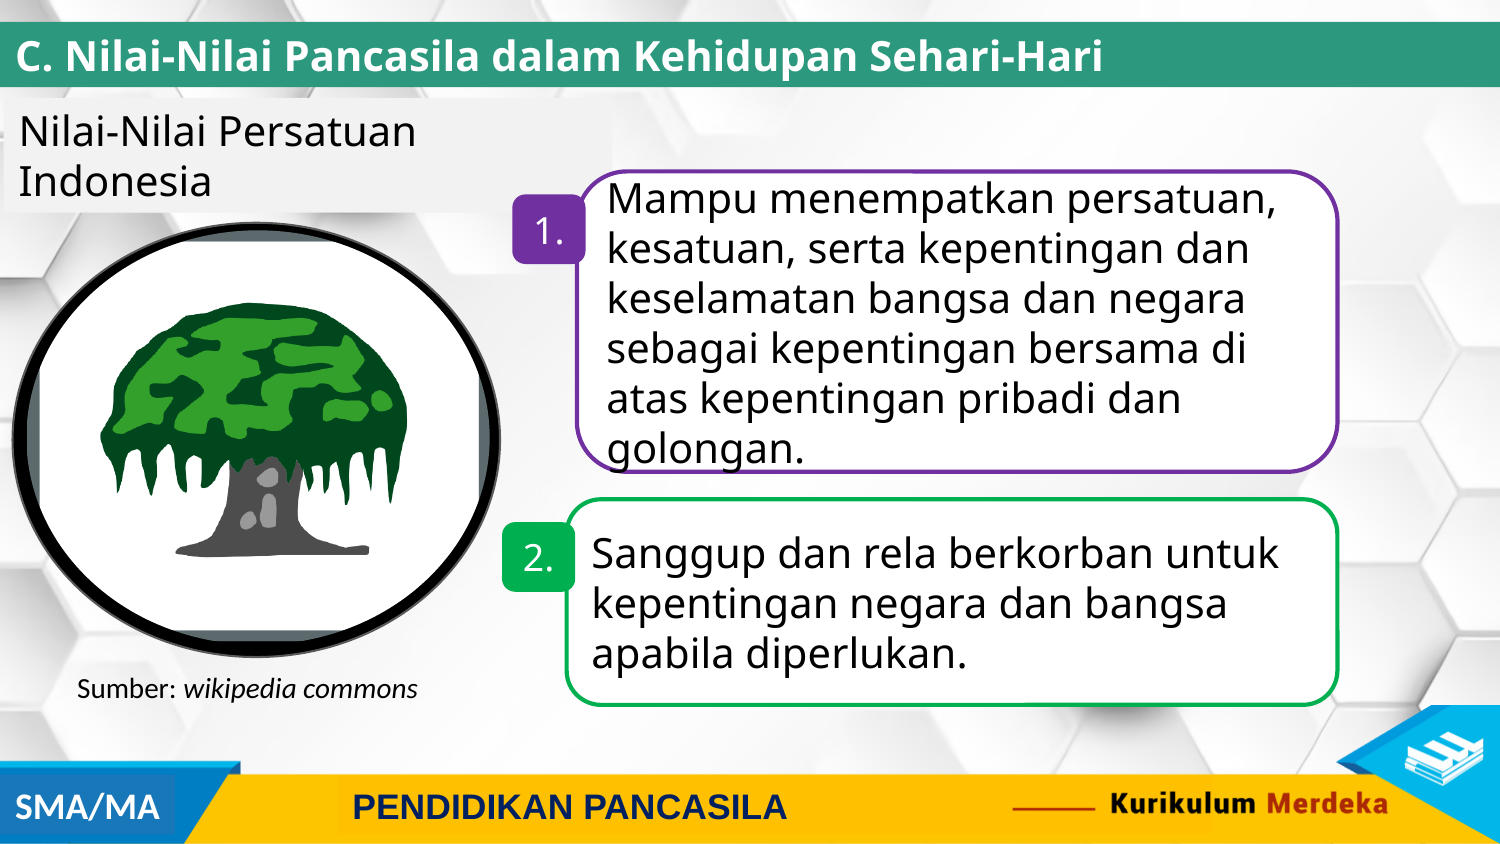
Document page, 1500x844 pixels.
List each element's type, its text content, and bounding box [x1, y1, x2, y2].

text_box Mampu menempatkan persatuan, kesatuan, serta kepentingan dan keselamatan bangsa dan negara sebagai kepentingan bersama di atas kepentingan pribadi dan golongan. [574, 169, 1340, 474]
text_box 1. [512, 194, 586, 265]
text_box [203, 222, 310, 228]
picture [0, 89, 1500, 705]
text_box Nilai-Nilai Persatuan Indonesia [3, 97, 613, 213]
text_box Sanggup dan rela berkorban untuk kepentingan negara dan bangsa apabila diperlukan. [564, 497, 1340, 704]
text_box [0, 705, 1500, 844]
text_box [209, 653, 304, 658]
picture [0, 0, 1500, 20]
text_box [495, 396, 501, 484]
text_box Sumber: wikipedia commons [62, 662, 450, 704]
text_box [12, 383, 21, 497]
text_box 2. [501, 522, 576, 592]
text_box C. Nilai-Nilai Pancasila dalam Kehidupan Sehari-Hari [0, 20, 1500, 89]
